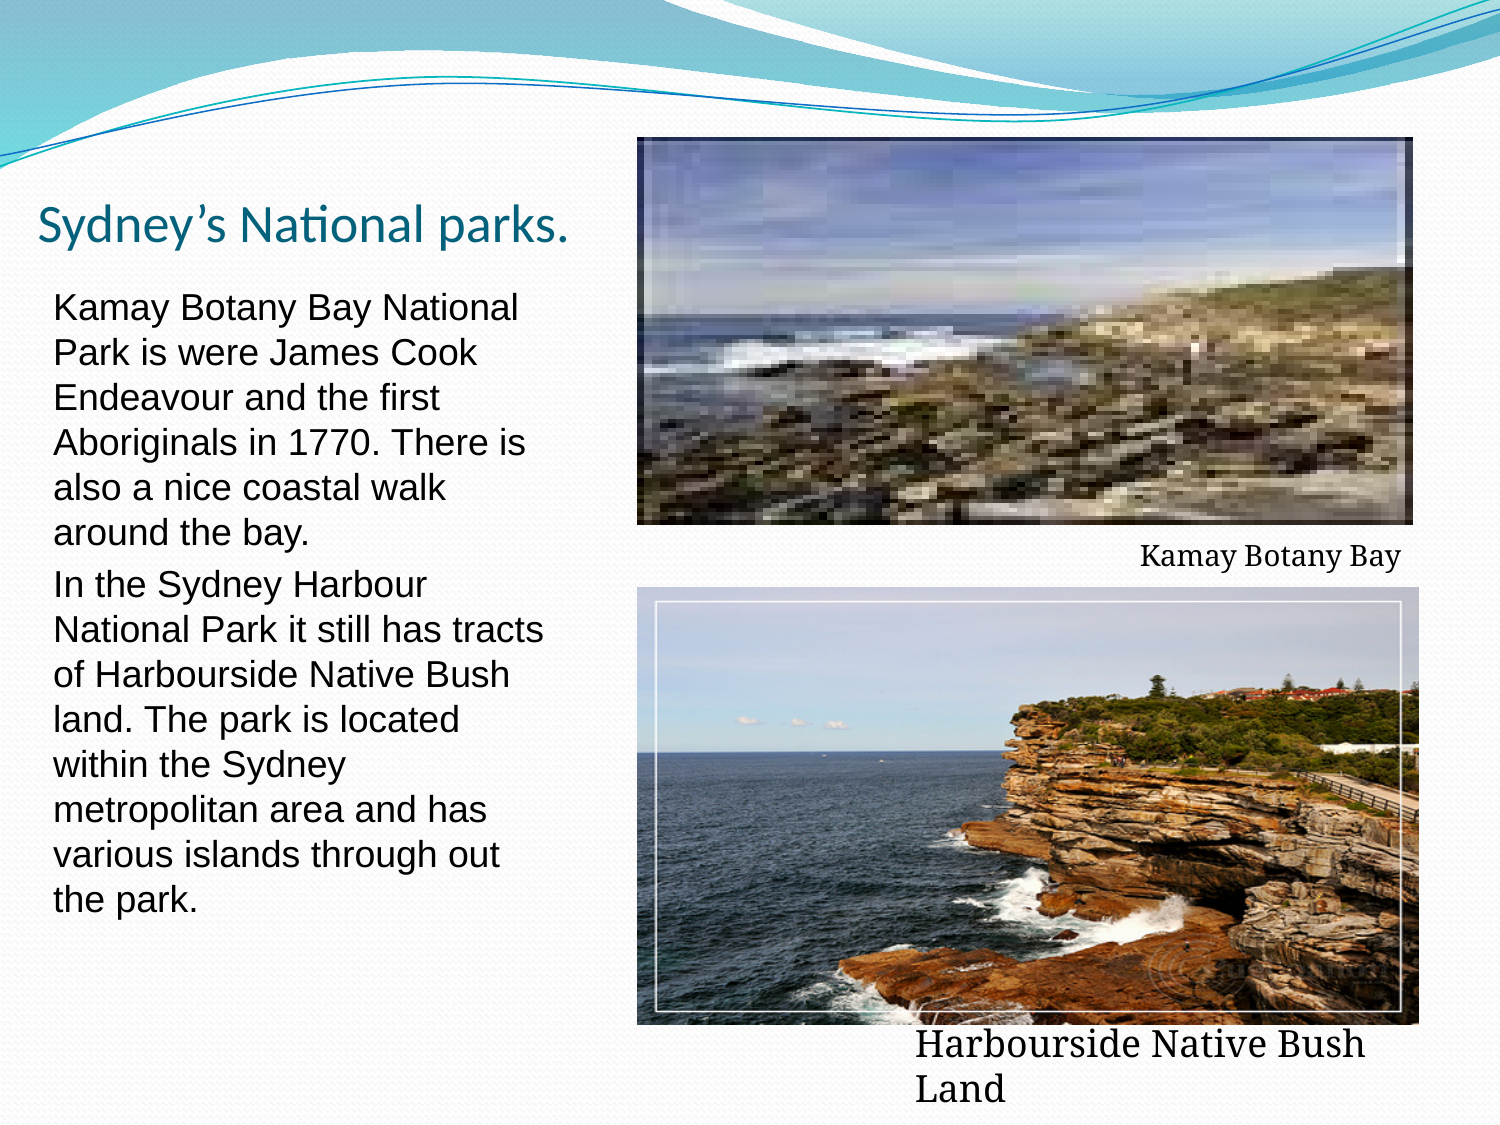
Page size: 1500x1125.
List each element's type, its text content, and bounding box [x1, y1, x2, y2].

list Kamay Botany Bay National Park is were James Cook Endeavour and the first Aboriginals in 1770. There is also a nice coastal walk around the bay. In the Sydney Harbour National Park it still has tracts of Harbourside Native Bush land. The park is located within the Sydney metropolitan area and has various islands through out the park. [50, 275, 563, 1025]
text_box Harbourside Native Bush Land [900, 1012, 1463, 1118]
picture [637, 137, 1413, 526]
list Kamay Botany Bay [1125, 537, 1438, 588]
picture [637, 587, 1419, 1026]
title Sydney’s National parks. [37, 174, 575, 254]
